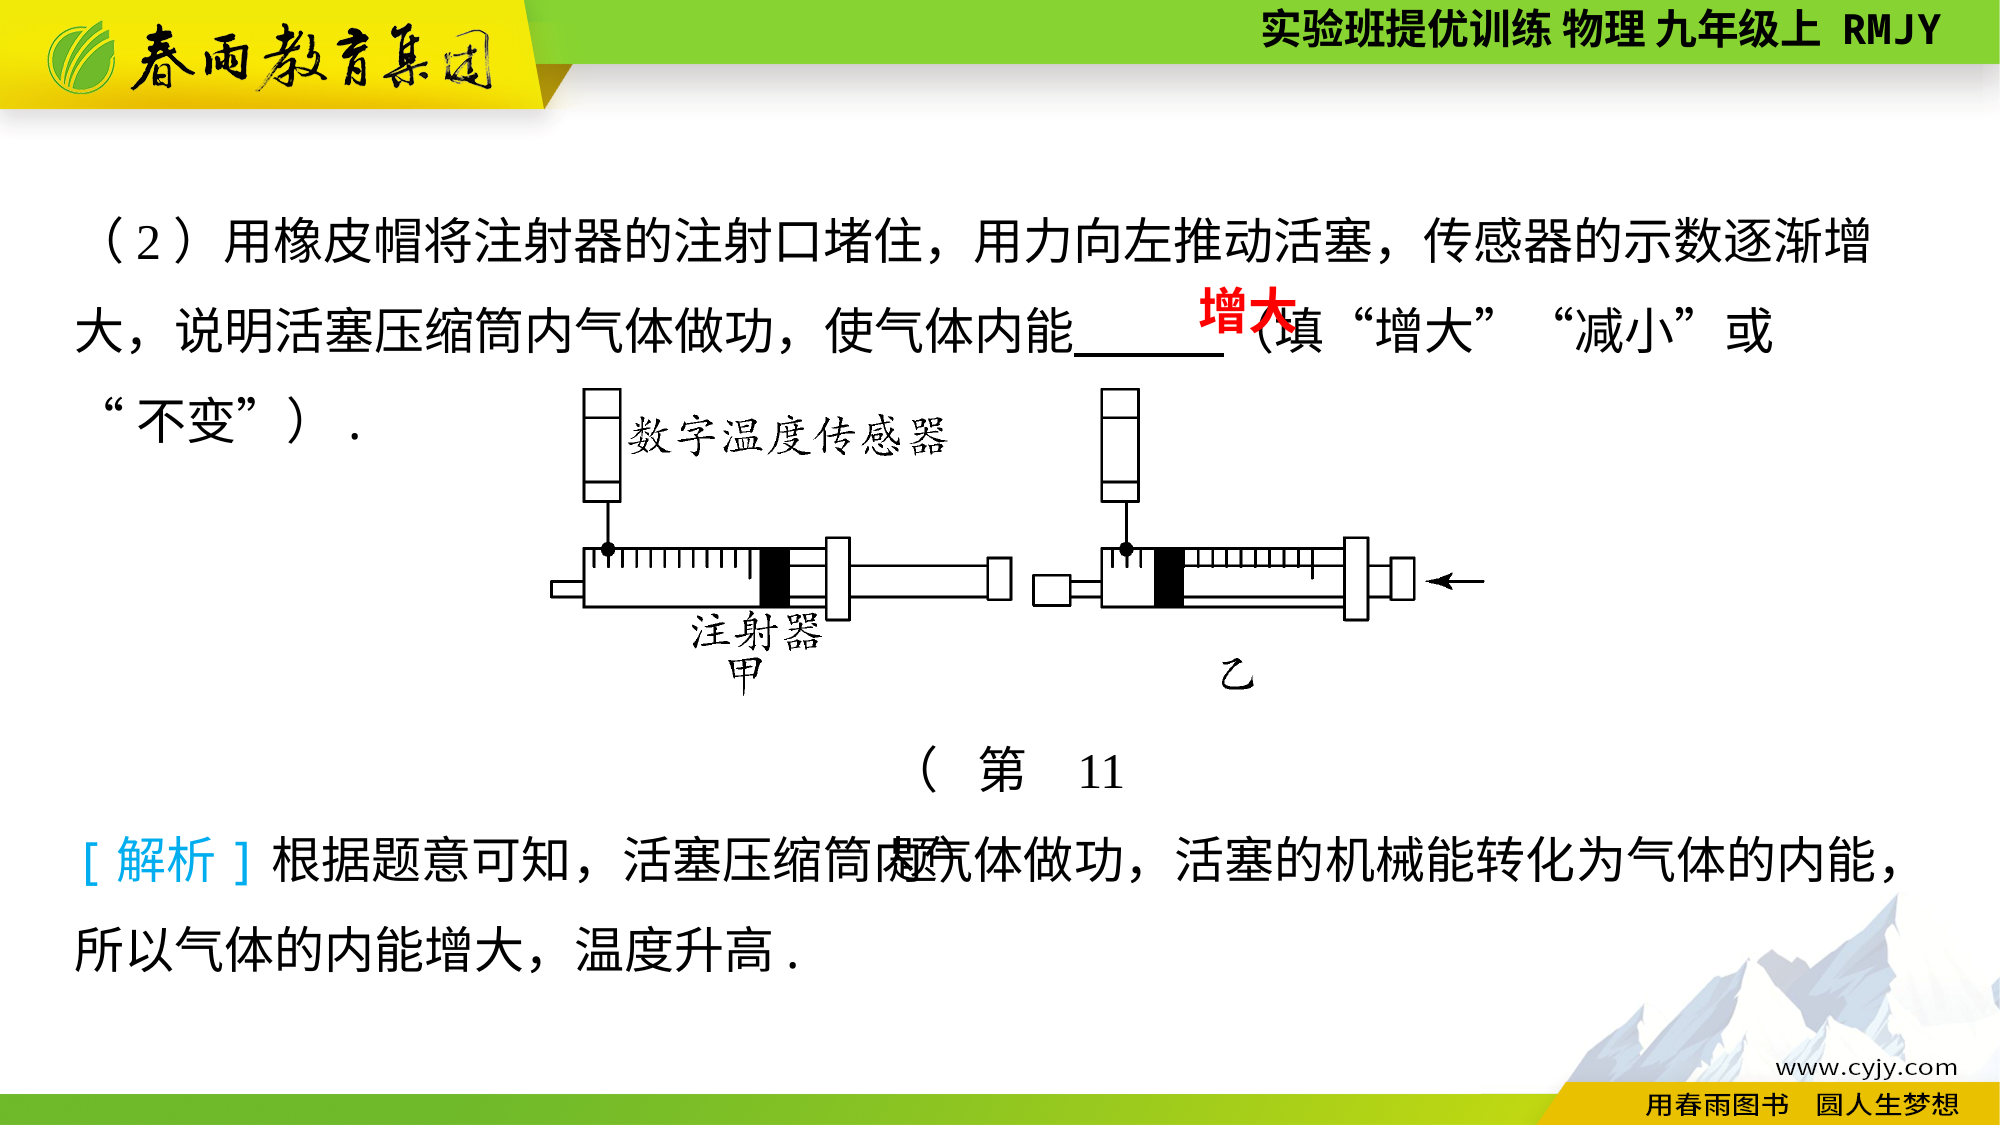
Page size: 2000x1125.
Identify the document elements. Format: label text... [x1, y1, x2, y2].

text_box （第11题） [874, 710, 1152, 790]
text_box 增大 [1183, 272, 1314, 348]
list （2）用橡皮帽将注射器的注射口堵住，用力向左推动活塞，传感器的示数逐渐增大，说明活塞压缩筒内气体做功，使气体内能 （填“增大”“减小”或 “不变”）. [59, 172, 1944, 460]
text_box [解析]根据题意可知，活塞压缩筒内气体做功，活塞的机械能转化为气体的内能，所以气体的内能增大，温度升高. [59, 790, 1944, 986]
picture [0, 0, 2000, 1125]
